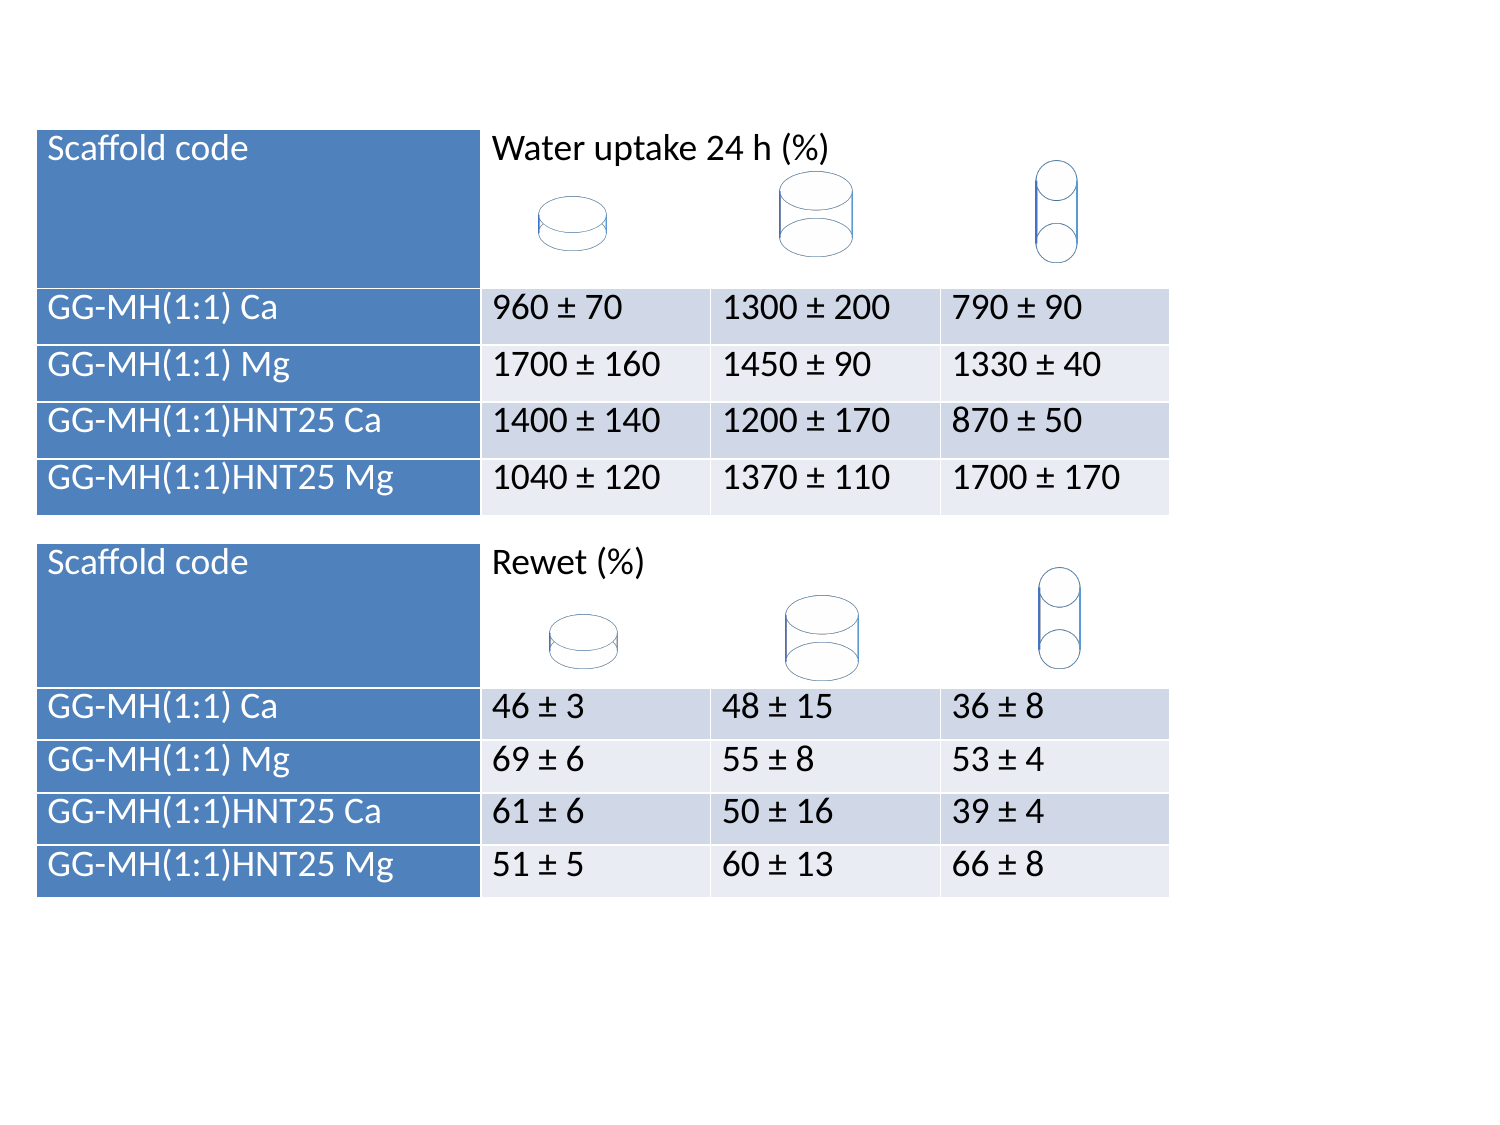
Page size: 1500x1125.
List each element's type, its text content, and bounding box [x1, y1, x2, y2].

table_cell 39 ± 4 [941, 794, 1169, 844]
table_cell 1040 ± 120 [482, 460, 710, 515]
table_header Scaffold code [37, 544, 480, 687]
table_header Water uptake 24 h (%) [482, 130, 1169, 288]
table_header Rewet (%) [482, 544, 1169, 687]
table_cell 50 ± 16 [711, 794, 940, 844]
picture [1035, 160, 1078, 263]
table_cell 48 ± 15 [711, 689, 940, 739]
picture [1038, 566, 1081, 670]
table_header Scaffold code [37, 130, 480, 288]
table_cell GG-MH(1:1) Mg [37, 346, 480, 401]
table_cell 55 ± 8 [711, 741, 940, 792]
table_cell 46 ± 3 [482, 689, 710, 739]
table_cell 960 ± 70 [482, 289, 710, 344]
table_cell 1400 ± 140 [482, 403, 710, 458]
picture [779, 170, 853, 257]
table_cell 66 ± 8 [941, 846, 1169, 897]
picture [548, 614, 618, 669]
table_cell 1200 ± 170 [711, 403, 940, 458]
table_cell 1700 ± 160 [482, 346, 710, 401]
table_cell 36 ± 8 [941, 689, 1169, 739]
picture [785, 595, 859, 681]
table_cell 1330 ± 40 [941, 346, 1169, 401]
picture [538, 196, 607, 251]
table_cell 51 ± 5 [482, 846, 710, 897]
table_cell GG-MH(1:1)HNT25 Ca [37, 403, 480, 458]
table_cell 790 ± 90 [941, 289, 1169, 344]
table_cell GG-MH(1:1) Mg [37, 741, 480, 792]
table_cell 61 ± 6 [482, 794, 710, 844]
table_cell GG-MH(1:1) Ca [37, 289, 480, 344]
table_cell 1370 ± 110 [711, 460, 940, 515]
table_cell GG-MH(1:1)HNT25 Ca [37, 794, 480, 844]
table_cell 60 ± 13 [711, 846, 940, 897]
table_cell 69 ± 6 [482, 741, 710, 792]
table_cell 1700 ± 170 [941, 460, 1169, 515]
table_cell 1450 ± 90 [711, 346, 940, 401]
table_cell GG-MH(1:1)HNT25 Mg [37, 846, 480, 897]
table_cell GG-MH(1:1)HNT25 Mg [37, 460, 480, 515]
table_cell 870 ± 50 [941, 403, 1169, 458]
table_cell 1300 ± 200 [711, 289, 940, 344]
table_cell 53 ± 4 [941, 741, 1169, 792]
table_cell GG-MH(1:1) Ca [37, 689, 480, 739]
